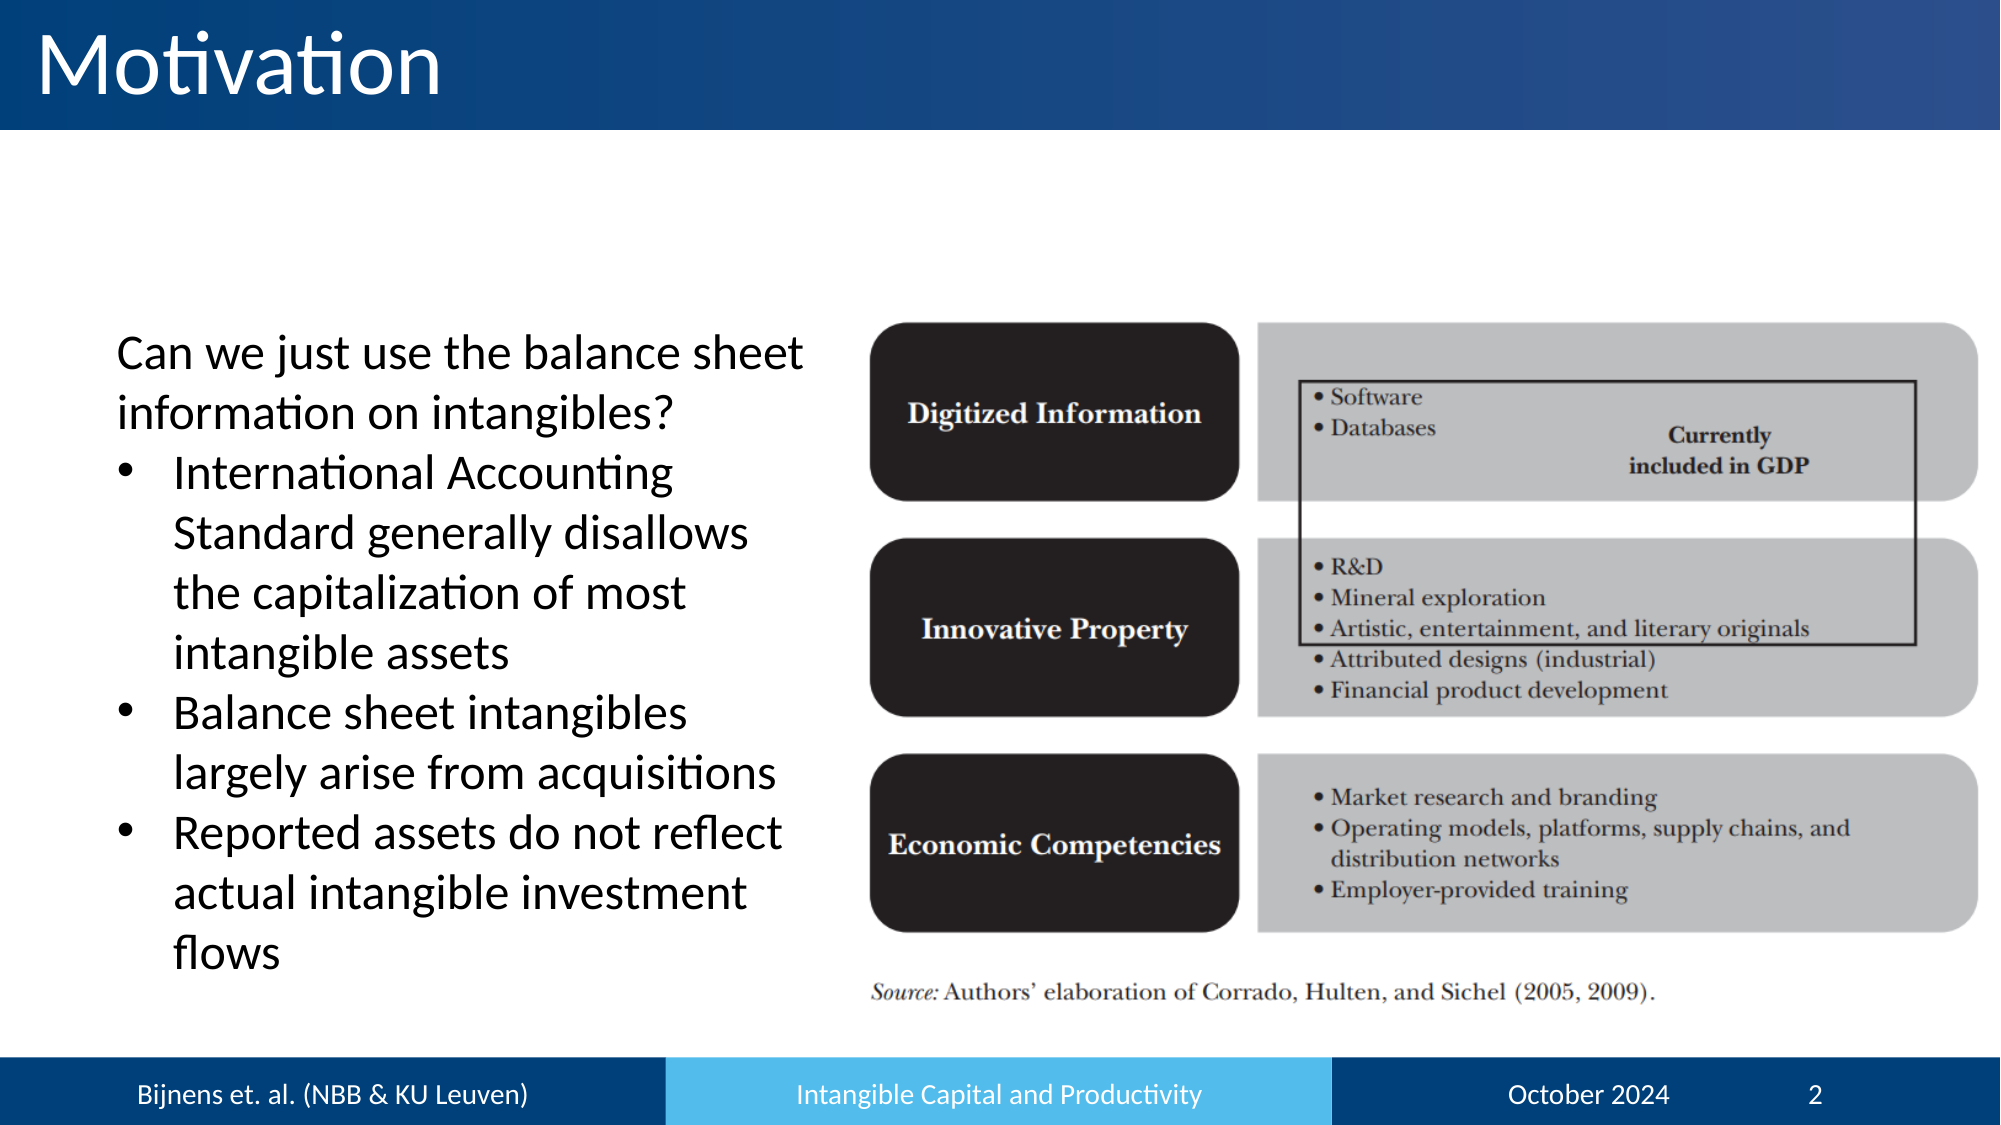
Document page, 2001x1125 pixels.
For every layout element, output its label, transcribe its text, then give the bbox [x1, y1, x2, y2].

text_box Bijnens et. al. (NBB & KU Leuven) [0, 1067, 666, 1118]
text_box October 2024 2 [1332, 1067, 1999, 1118]
title Motivation [0, 0, 2000, 130]
picture [833, 311, 2000, 1028]
text_box Can we just use the balance sheet information on intangibles? International Accounting Standard generally disallows the capitalization of most intangible assets Balance sheet intangibles largely arise from acquisitions Reported assets do not reflect actual intangible investment flows [102, 311, 834, 1047]
text_box Intangible Capital and Productivity [666, 1067, 1332, 1118]
